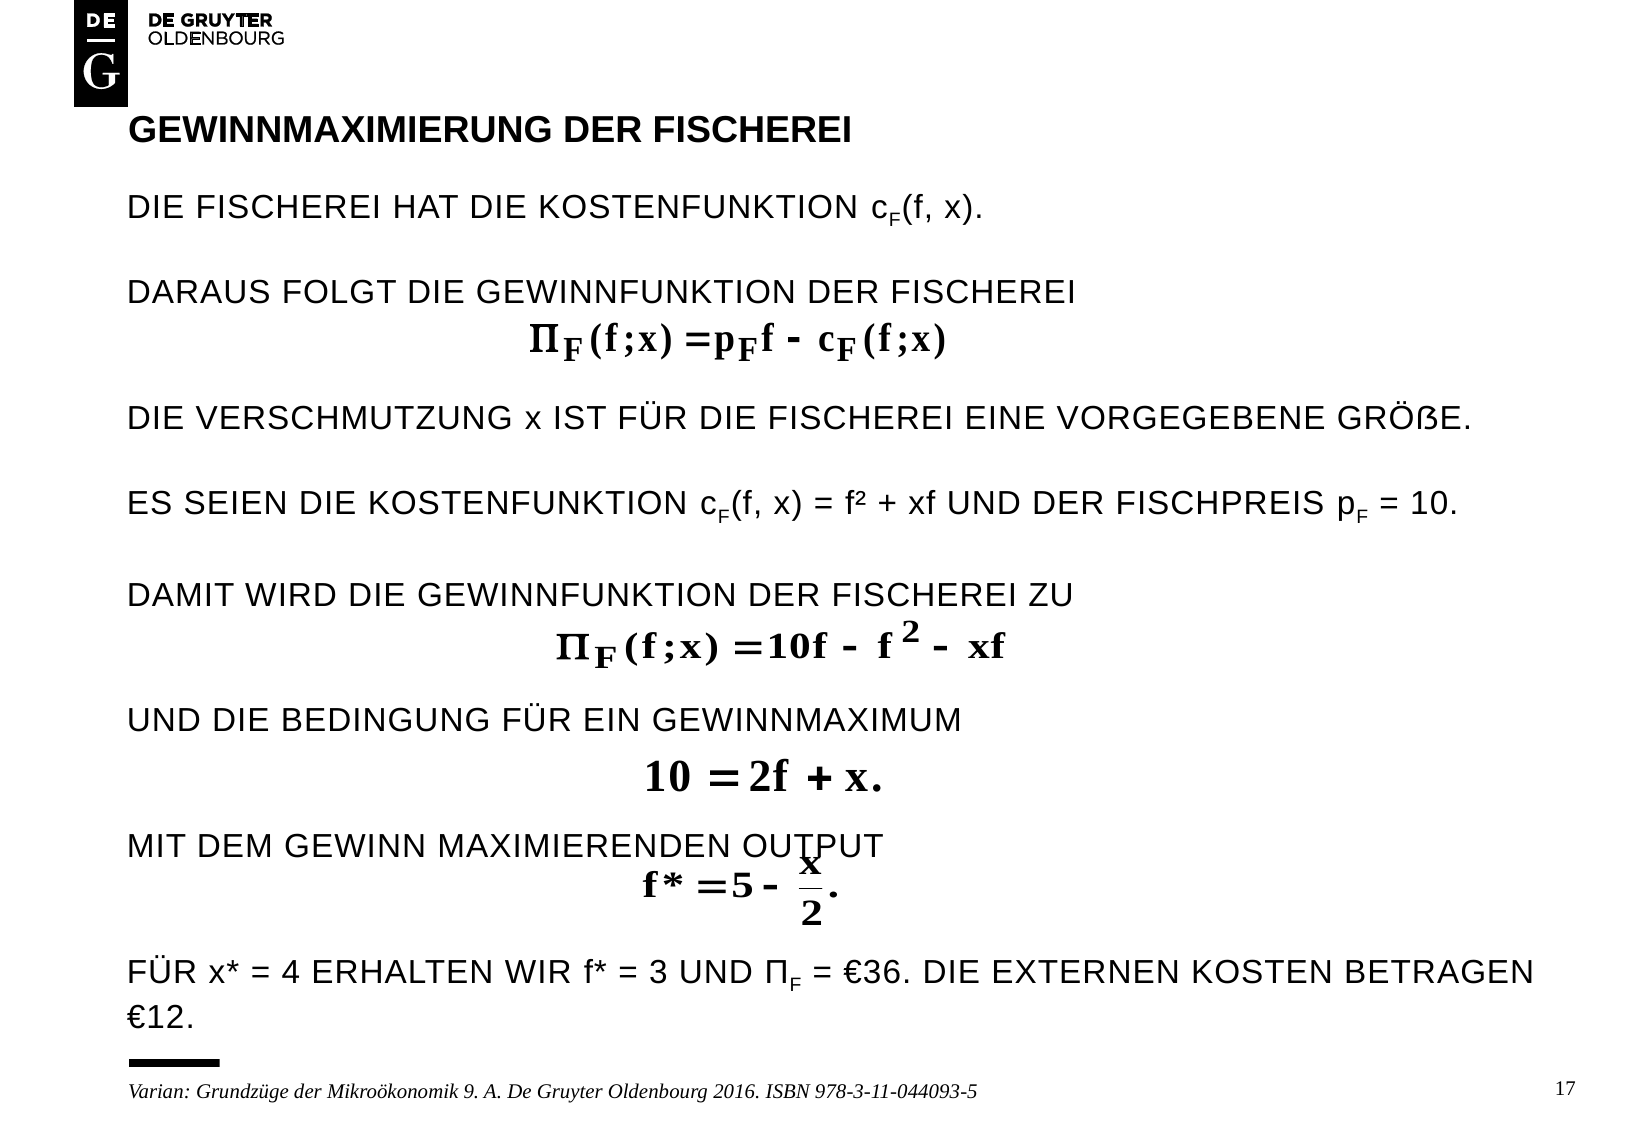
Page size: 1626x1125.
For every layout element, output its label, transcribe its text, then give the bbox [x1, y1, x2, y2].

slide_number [128, 1077, 1539, 1108]
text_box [643, 758, 883, 794]
slide_number 17 [1554, 1074, 1614, 1104]
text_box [554, 613, 1014, 670]
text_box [527, 317, 949, 364]
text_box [640, 843, 840, 929]
title Gewinnmaximierung der fischerei [128, 105, 1474, 160]
list Die fischerei hat die kostenfunktion cf(f, x). Daraus folgt die gewinnfunktion der fischerei die verschmutzung x ist für die fischerei eine vorgegebene Größe. Es seien die kostenfunktion cf(f, x) = f² + xf und der fischpreis pf = 10. Damit wird die gewinnfunktion DER FISCHEREI ZU und die bedingung für ein gewinnmaximum mit dem gewinn maximierenden output für x* = 4 erhalten wir f* = 3 und ΠF = €36. DIE EXTERNEN KOSTEN BETRAGEN €12. [126, 184, 1554, 1029]
